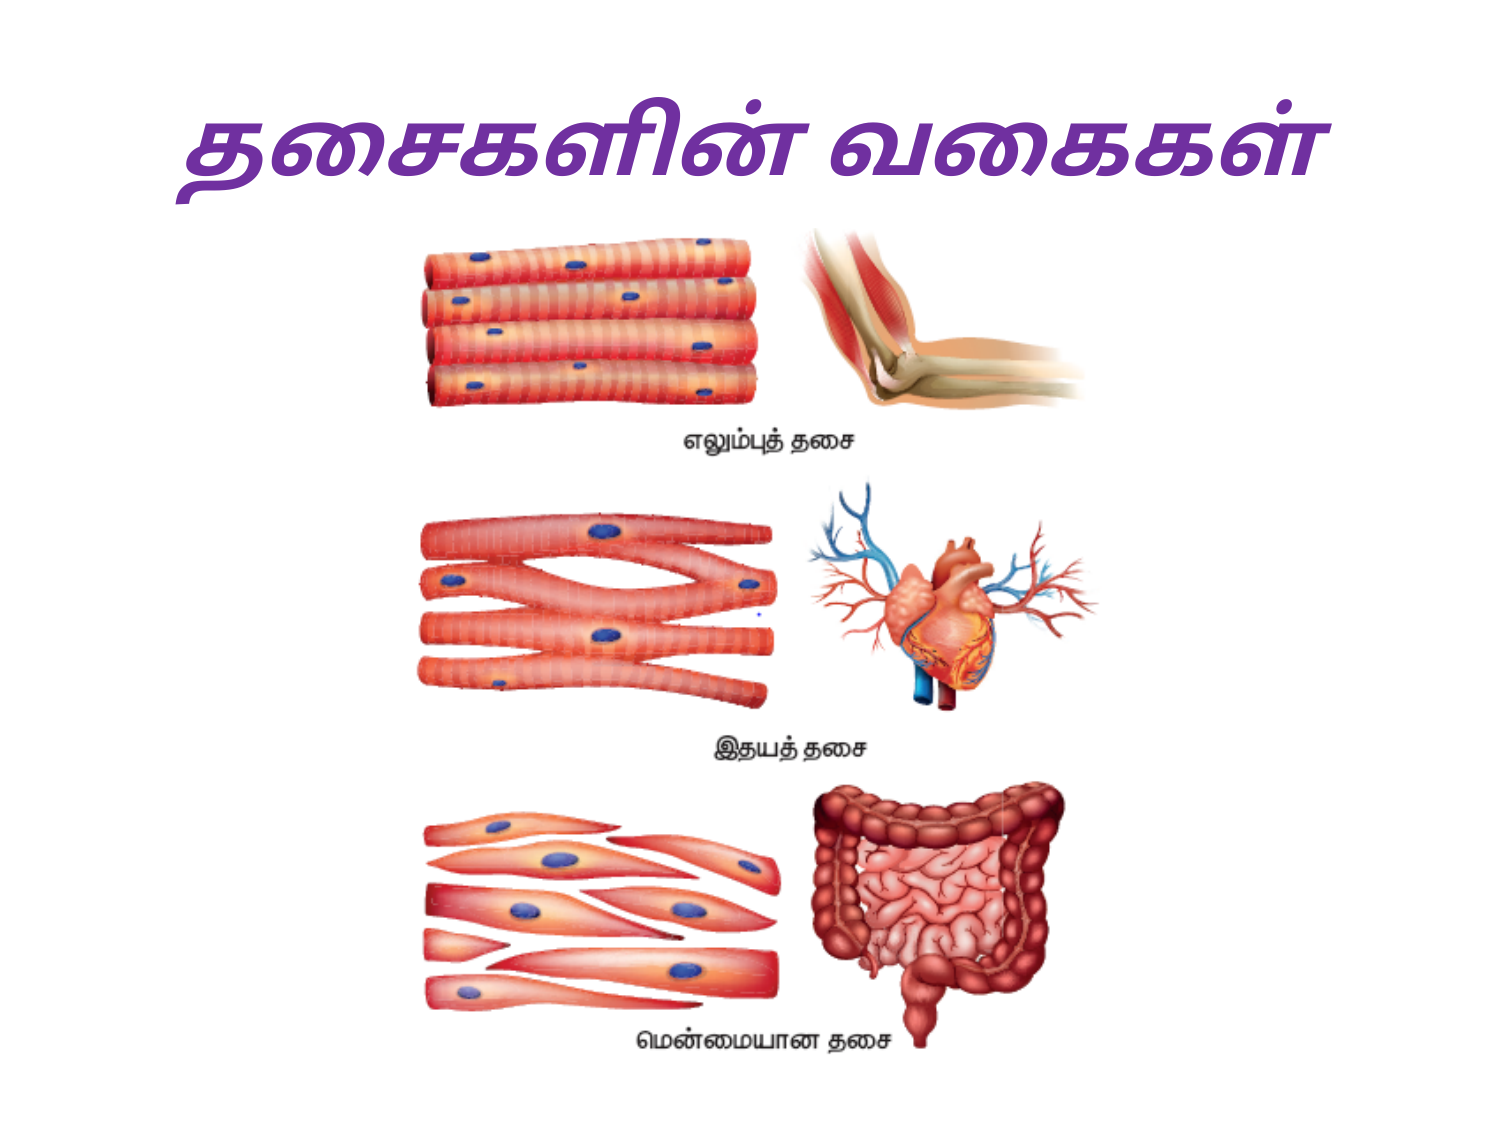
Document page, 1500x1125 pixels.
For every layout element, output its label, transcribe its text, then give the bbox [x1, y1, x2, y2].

title தசைகளின் வகைகள் [75, 45, 1425, 233]
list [374, 228, 1148, 1063]
